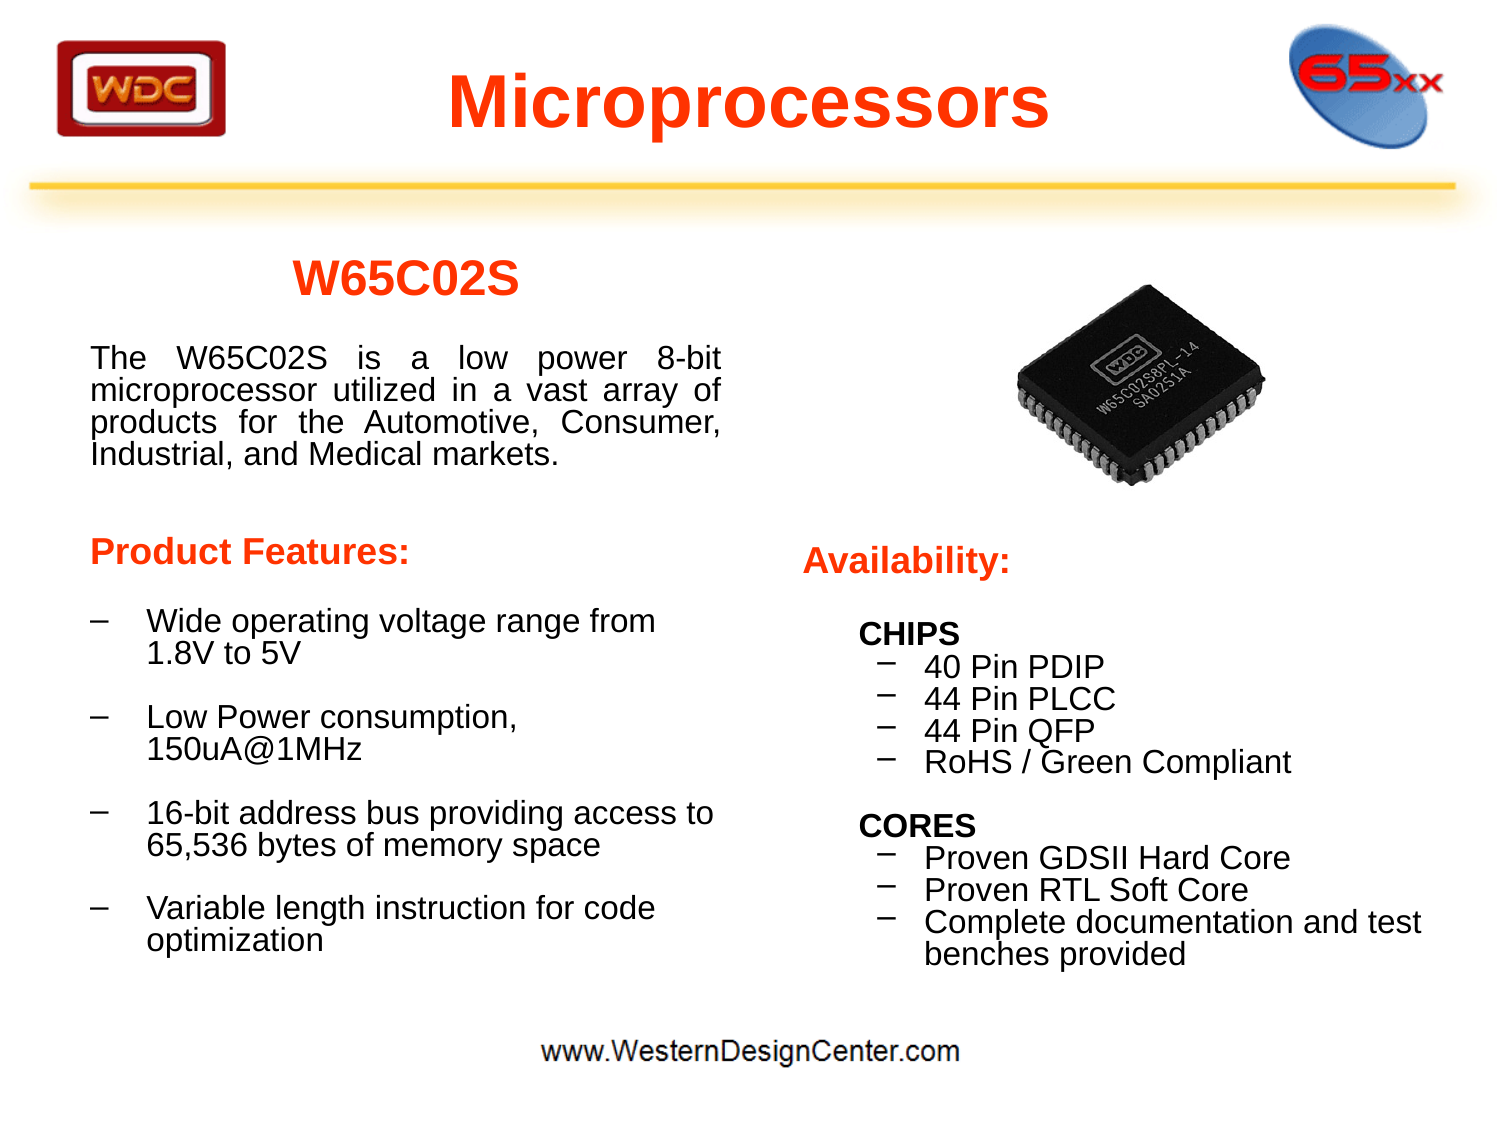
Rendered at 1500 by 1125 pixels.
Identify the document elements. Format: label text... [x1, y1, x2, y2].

title Microprocessors [75, 45, 1425, 233]
picture [3, 0, 1497, 1125]
text_box Availability: CHIPS 40 Pin PDIP 44 Pin PLCC 44 Pin QFP RoHS / Green Compliant CORES Proven GDSII Hard Core Proven RTL Soft Core Complete documentation and test benches provided [787, 537, 1450, 950]
list W65C02S The W65C02S is a low power 8-bit microprocessor utilized in a vast array of products for the Automotive, Consumer, Industrial, and Medical markets. Product Features: Wide operating voltage range from 1.8V to 5V Low Power consumption, 150uA@1MHz 16-bit address bus providing access to 65,536 bytes of memory space Variable length instruction for code optimization [75, 249, 738, 993]
